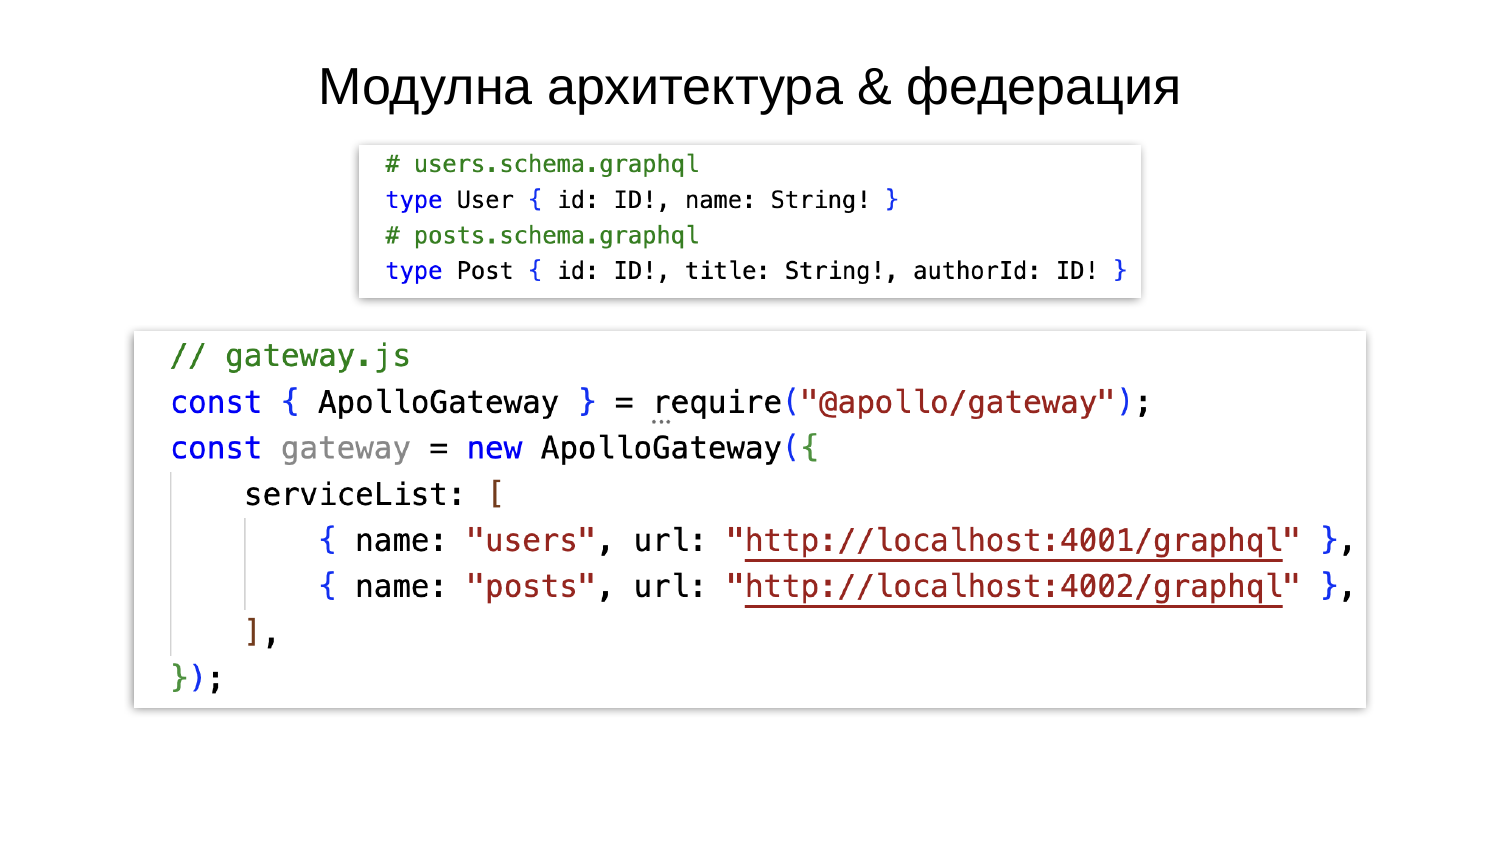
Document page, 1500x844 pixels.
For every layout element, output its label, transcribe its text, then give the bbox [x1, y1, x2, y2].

picture [359, 145, 1141, 298]
picture [133, 331, 1367, 708]
title Модулна архитектура & федерация [51, 14, 1449, 153]
